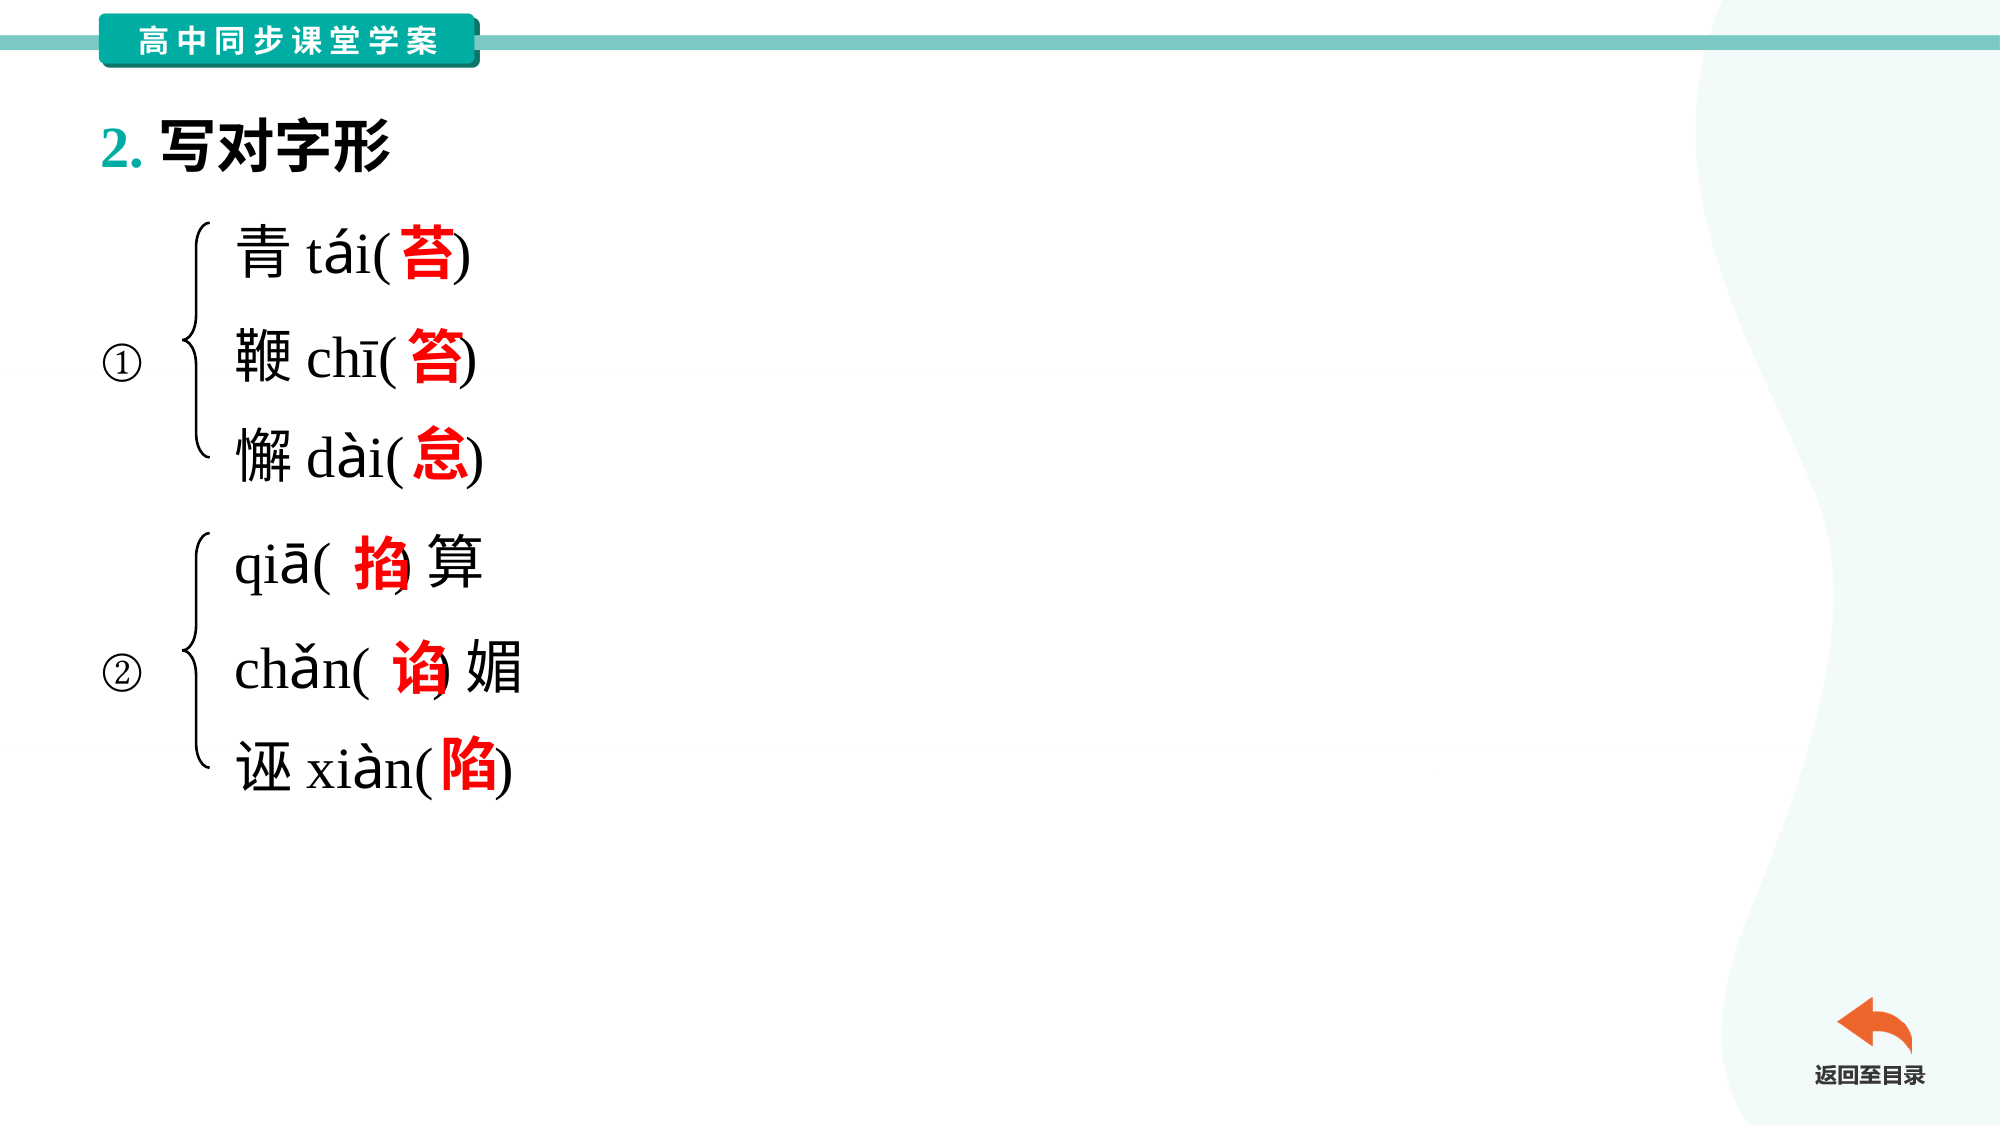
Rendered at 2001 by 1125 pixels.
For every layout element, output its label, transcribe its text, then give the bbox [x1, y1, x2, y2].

text_box 掐 [331, 492, 433, 585]
text_box qiā( )算 chǎn( )媚 诬xiàn( ) [234, 491, 591, 789]
text_box 苔 [376, 182, 478, 275]
text_box 2.写对字形 [100, 76, 1899, 169]
text_box [182, 222, 210, 458]
text_box 陷 [419, 697, 521, 787]
text_box ① [100, 288, 187, 393]
text_box 青tái( ) 鞭chī( ) 懈dài( ) [234, 181, 552, 479]
text_box ② [100, 598, 187, 704]
text_box 怠 [389, 387, 491, 477]
text_box 谄 [370, 596, 472, 690]
text_box 笞 [386, 286, 488, 379]
picture [0, 0, 2000, 1125]
text_box [182, 532, 210, 769]
